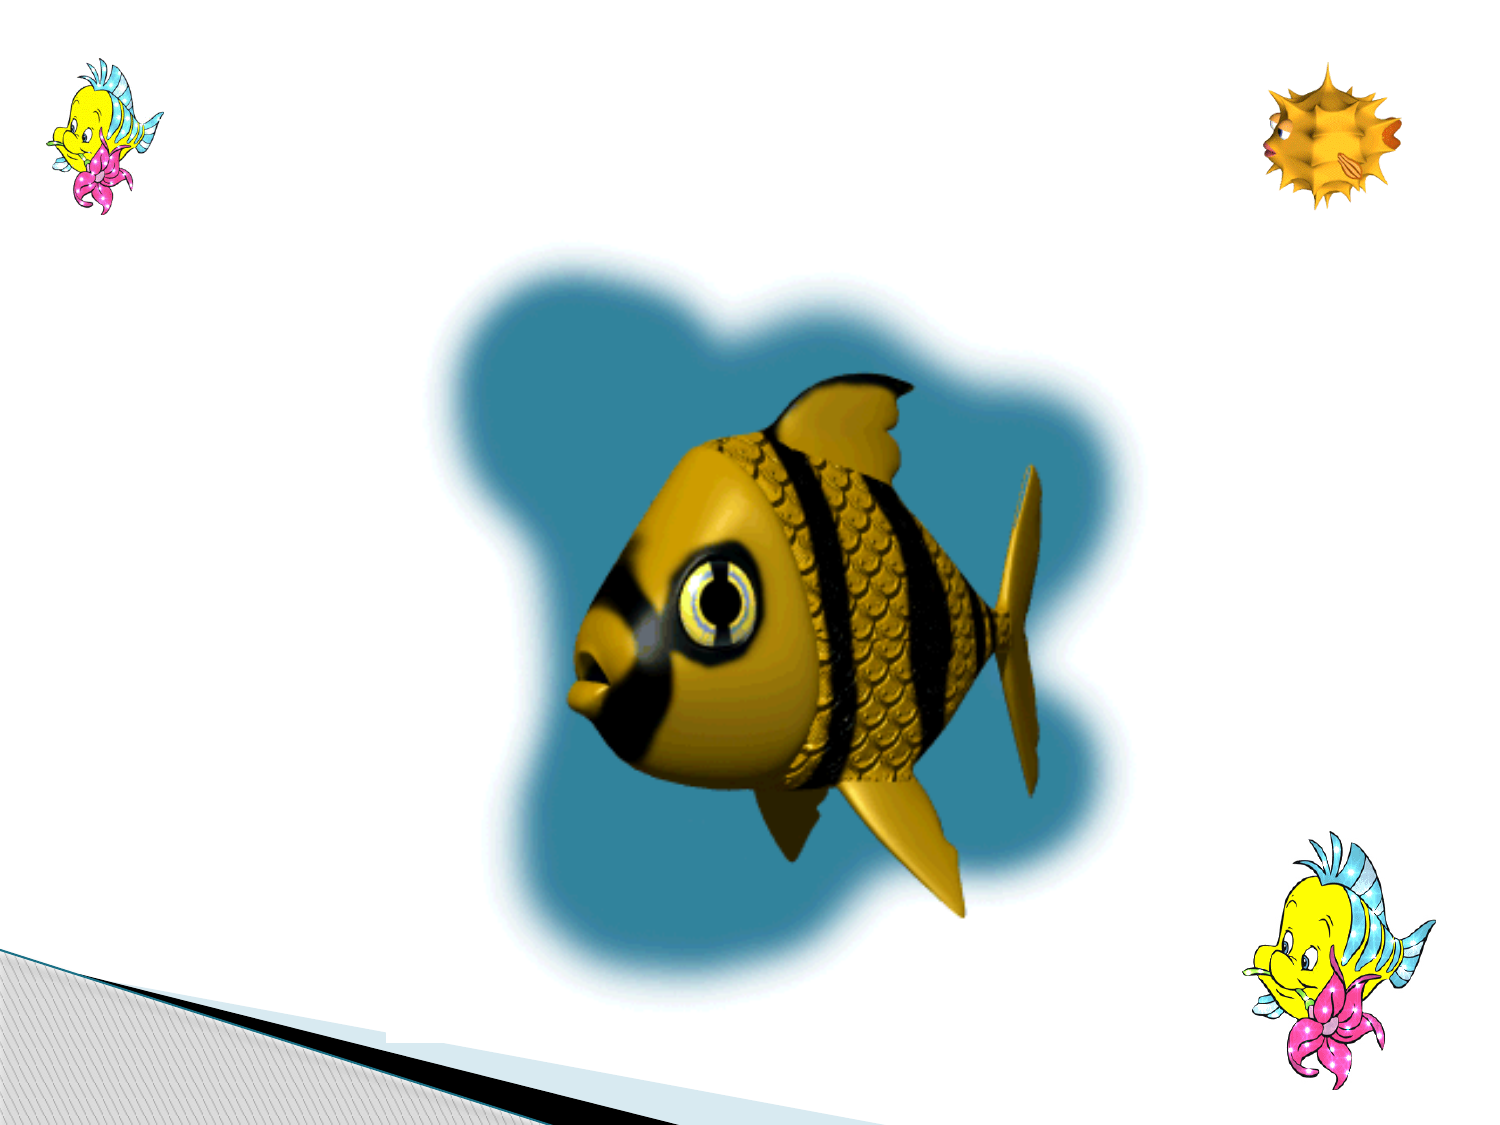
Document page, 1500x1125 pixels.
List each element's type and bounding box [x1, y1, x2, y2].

picture [46, 58, 165, 215]
picture [1241, 831, 1436, 1091]
picture [386, 222, 1208, 1044]
picture [1230, 58, 1429, 223]
